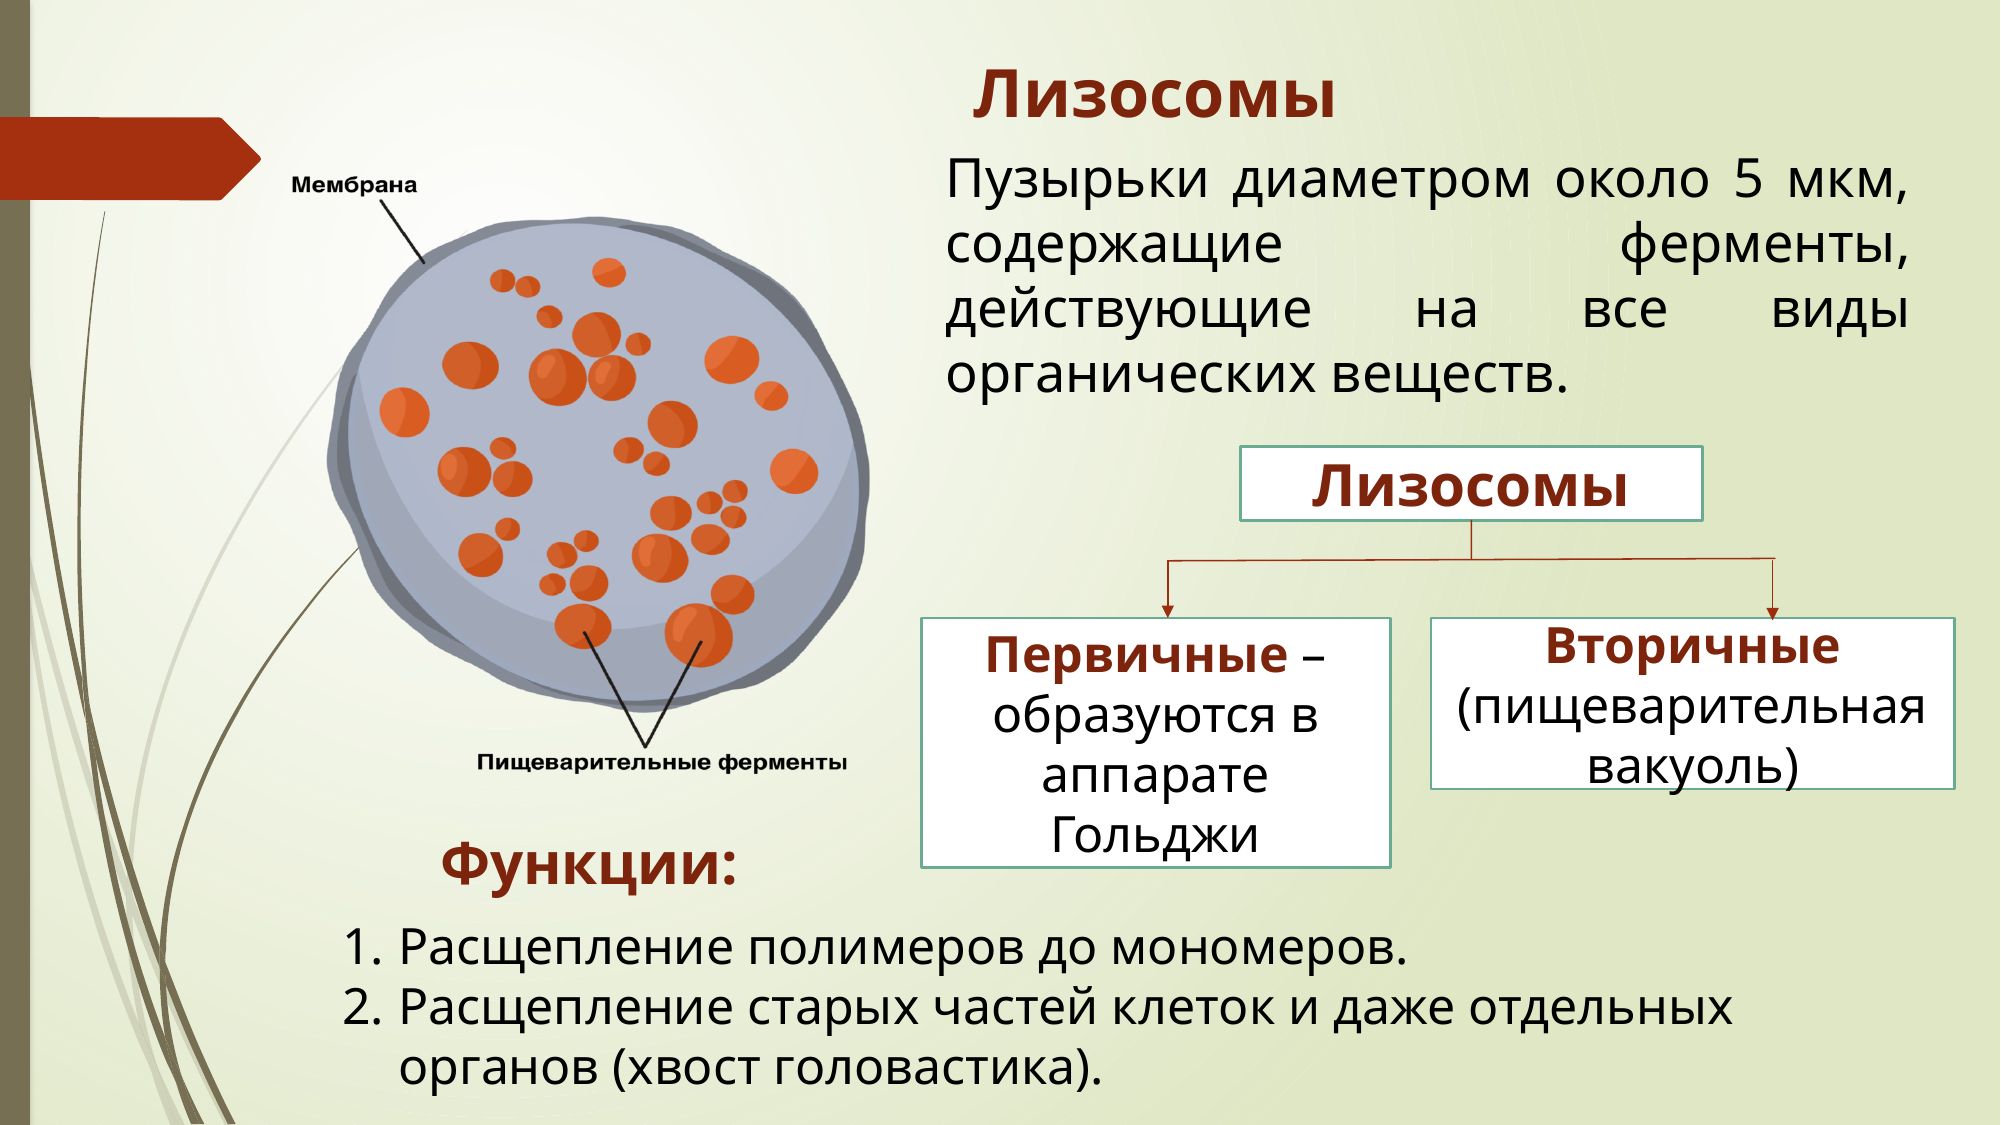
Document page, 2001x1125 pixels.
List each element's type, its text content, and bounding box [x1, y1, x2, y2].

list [244, 142, 929, 801]
text_box Функции: [327, 818, 852, 904]
text_box Первичные – образуются в аппарате Гольджи [920, 617, 1392, 869]
text_box Расщепление полимеров до мономеров. Расщепление старых частей клеток и даже отдельных органов (хвост головастика). [327, 907, 1887, 1102]
title Лизосомы [425, 42, 1887, 143]
text_box Пузырьки диаметром около 5 мкм, содержащие ферменты, действующие на все виды органических веществ. [930, 135, 1927, 411]
text_box Вторичные (пищеварительная вакуоль) [1430, 617, 1956, 790]
text_box Лизосомы [1239, 445, 1704, 522]
